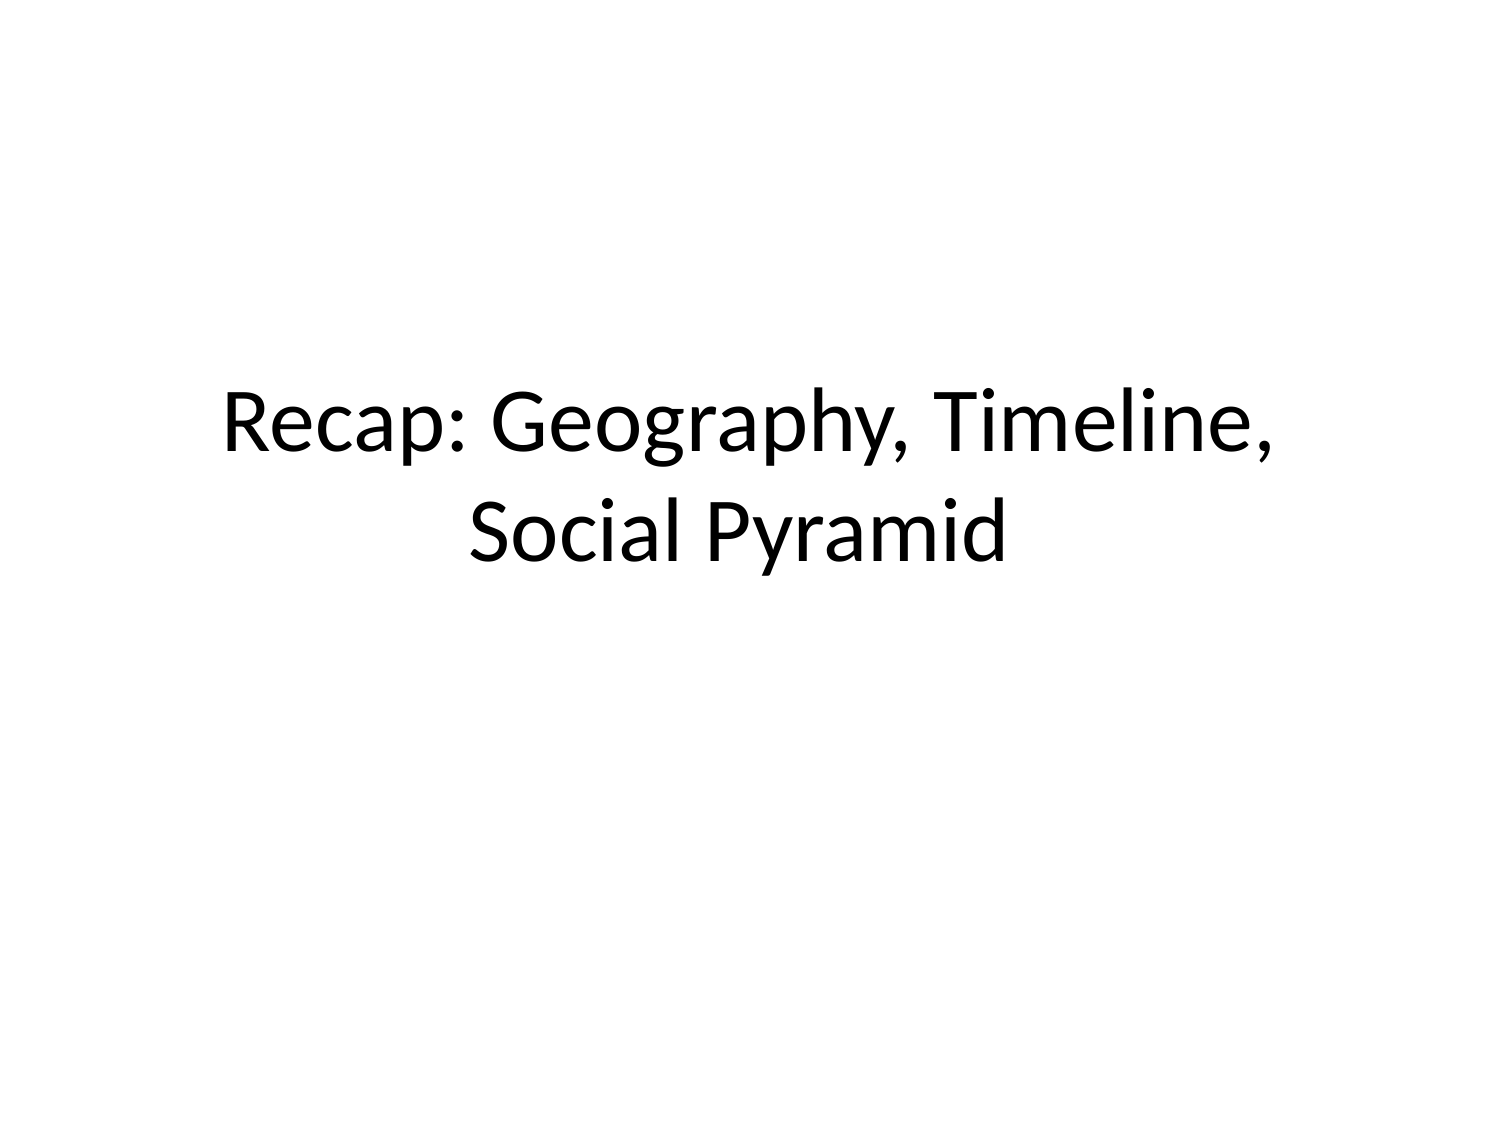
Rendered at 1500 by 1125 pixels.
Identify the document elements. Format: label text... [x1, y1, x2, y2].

title Recap: Geography, Timeline, Social Pyramid [112, 349, 1388, 591]
